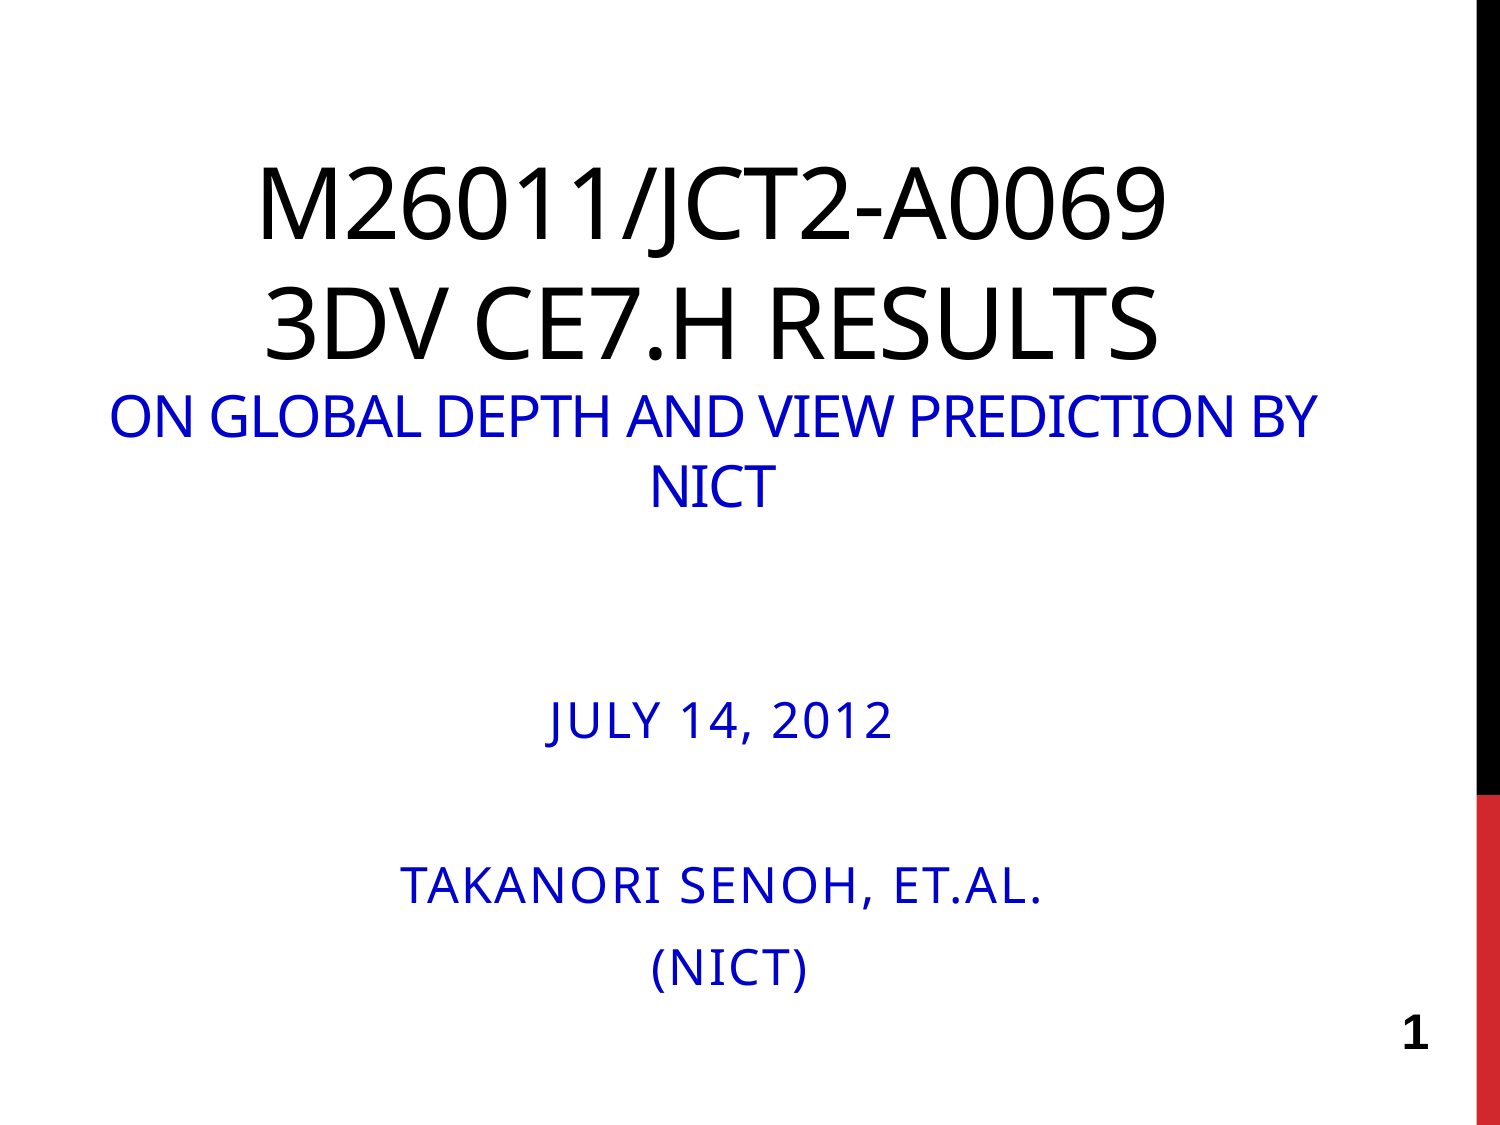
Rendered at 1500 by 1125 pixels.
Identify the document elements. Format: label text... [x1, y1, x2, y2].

title M26011/JCT2-A0069 3DV CE7.h results on Global Depth and View Prediction by NICT [75, 37, 1350, 622]
subtitle July 14, 2012 Takanori Senoh, et.al. (NICT) [159, 680, 1285, 1032]
slide_number 1 [1386, 999, 1500, 1060]
